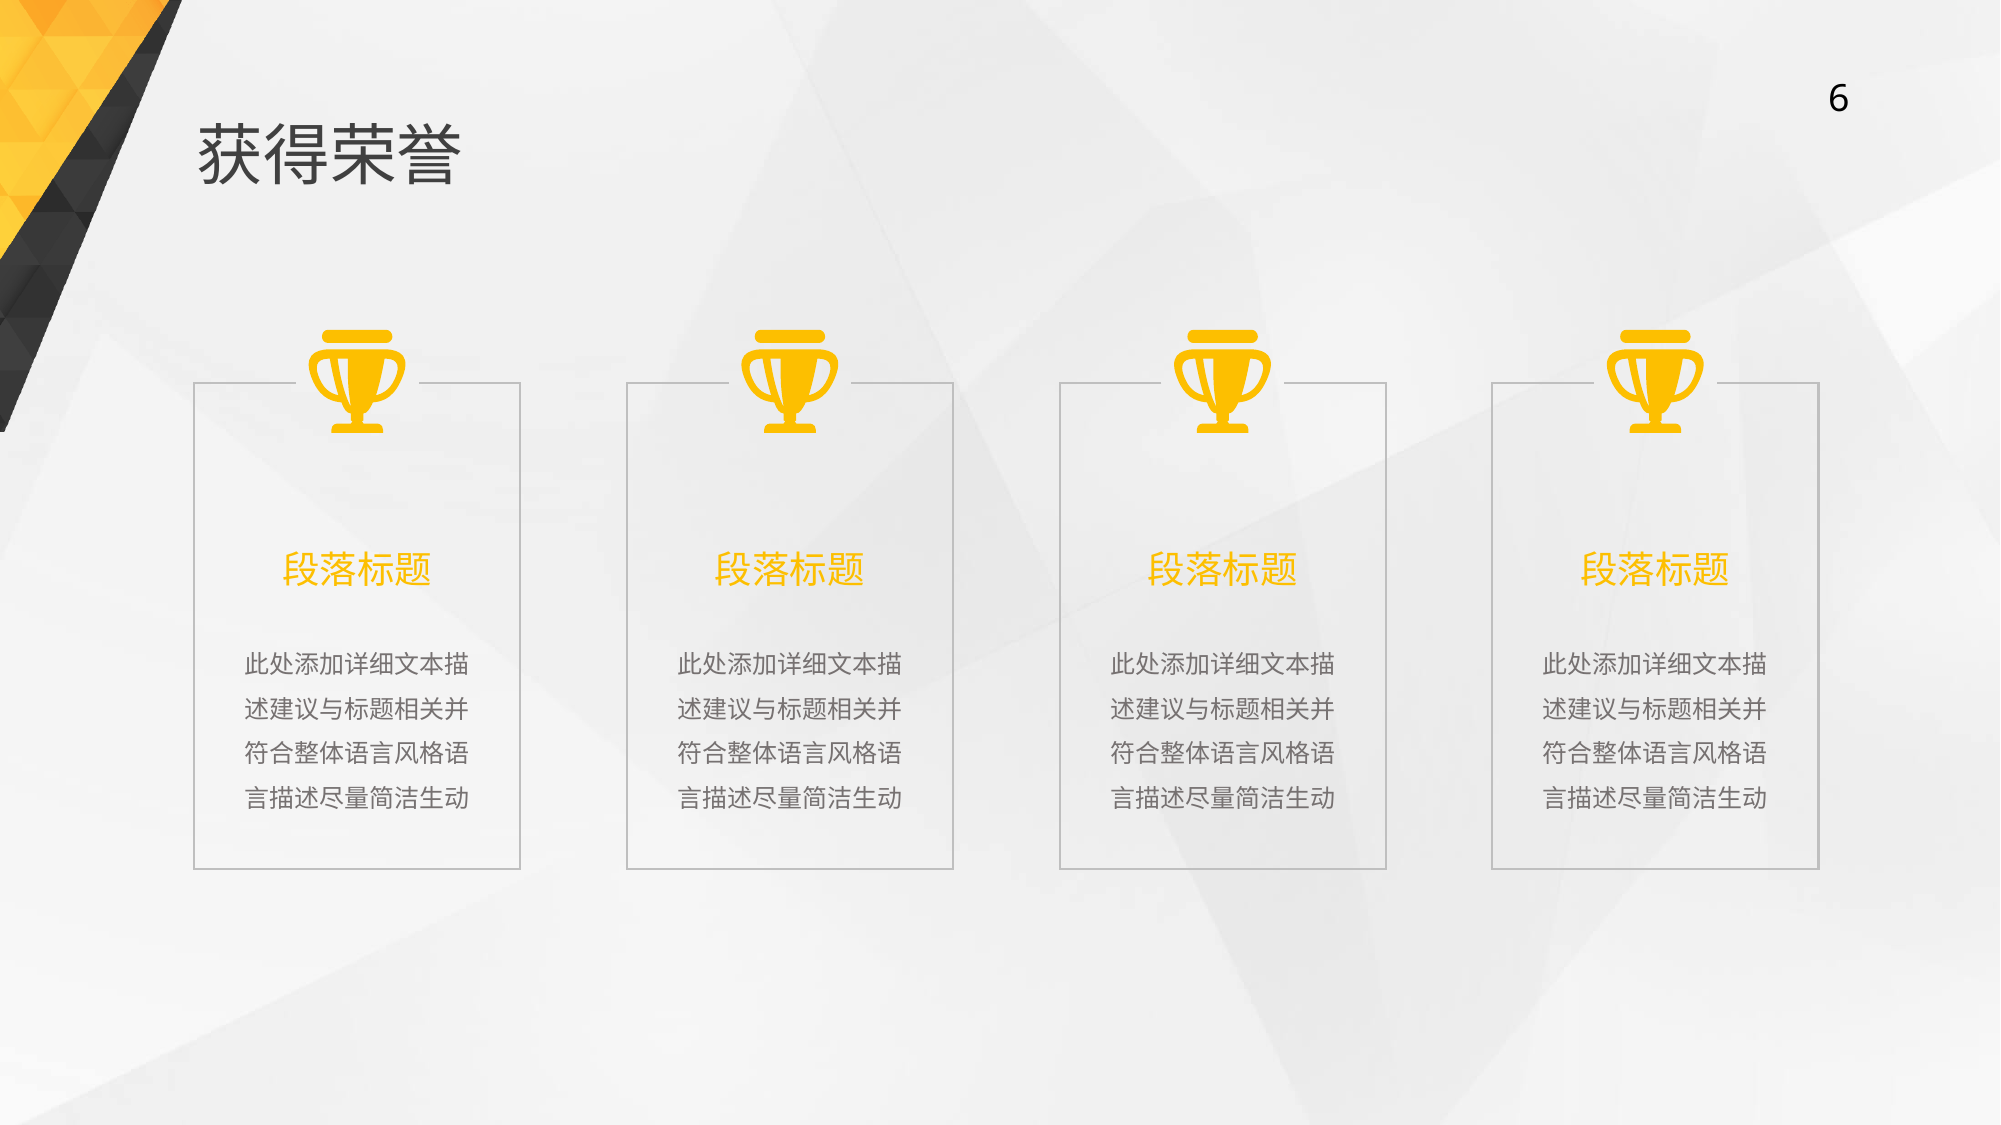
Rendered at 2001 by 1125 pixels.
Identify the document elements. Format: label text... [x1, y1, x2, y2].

text_box 此处添加详细文本描述建议与标题相关并符合整体语言风格语言描述尽量简洁生动 [1516, 625, 1795, 821]
text_box 此处添加详细文本描述建议与标题相关并符合整体语言风格语言描述尽量简洁生动 [651, 625, 929, 821]
text_box [1620, 329, 1691, 343]
text_box 段落标题 [1565, 538, 1746, 599]
text_box 段落标题 [1132, 538, 1313, 599]
text_box [1492, 382, 1819, 870]
text_box [1059, 382, 1386, 870]
text_box [321, 329, 393, 343]
text_box [308, 349, 406, 382]
text_box [754, 329, 826, 343]
text_box 获得荣誉 [181, 105, 479, 200]
text_box 段落标题 [700, 538, 880, 599]
text_box [194, 382, 521, 870]
text_box [741, 349, 839, 382]
text_box [1187, 329, 1258, 343]
text_box [626, 382, 954, 870]
text_box [1174, 349, 1271, 382]
text_box 此处添加详细文本描述建议与标题相关并符合整体语言风格语言描述尽量简洁生动 [218, 625, 496, 821]
picture [0, 0, 2000, 1125]
text_box 段落标题 [267, 538, 448, 599]
text_box 此处添加详细文本描述建议与标题相关并符合整体语言风格语言描述尽量简洁生动 [1084, 625, 1362, 821]
text_box [1606, 349, 1704, 382]
